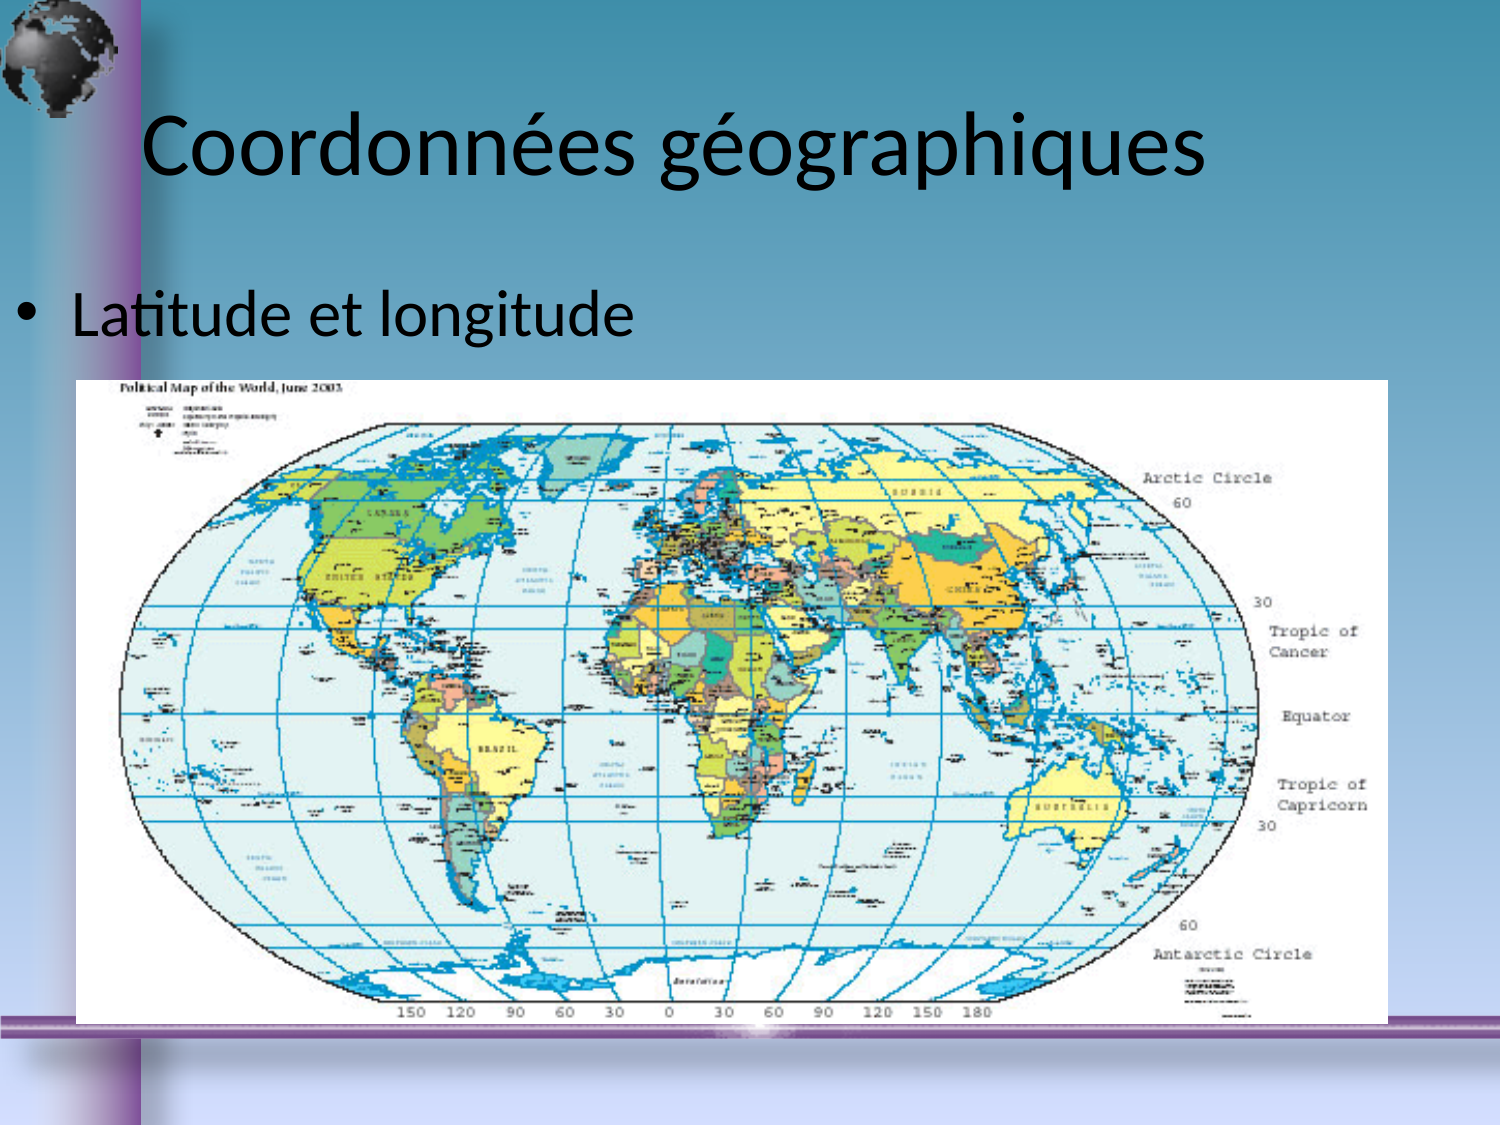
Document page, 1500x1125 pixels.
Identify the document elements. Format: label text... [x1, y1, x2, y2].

title Coordonnées géographiques [0, 45, 1350, 233]
picture [76, 379, 1389, 1024]
list Latitude et longitude [0, 262, 1350, 1059]
